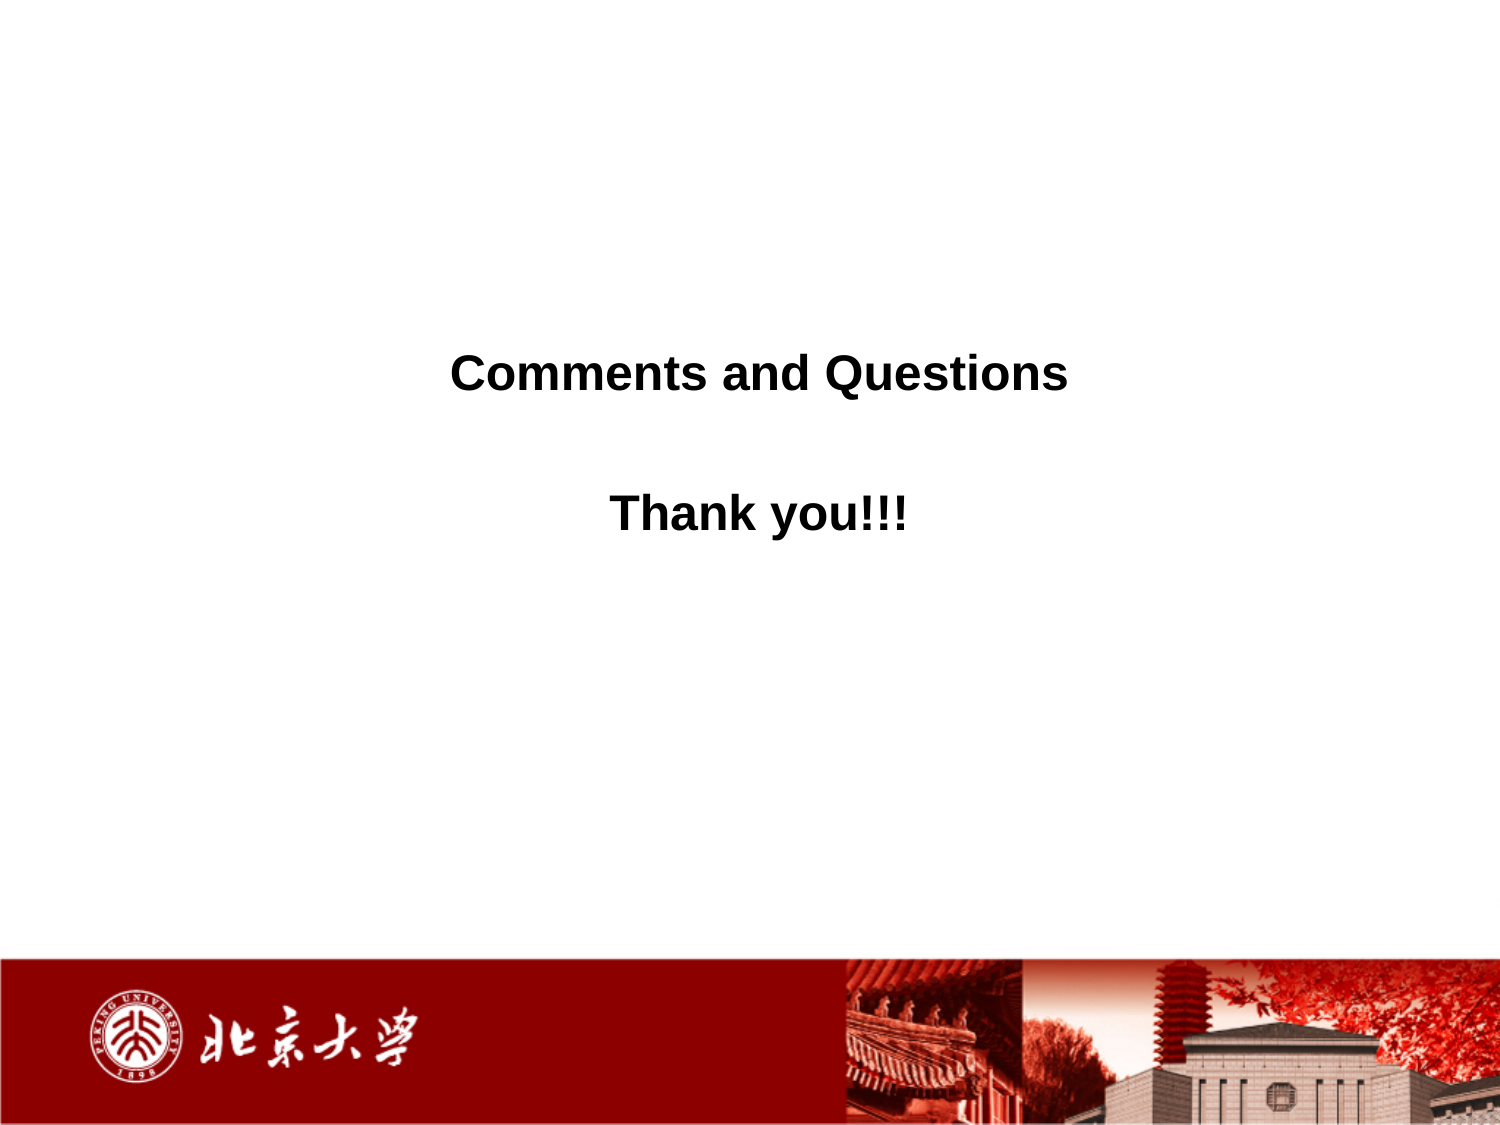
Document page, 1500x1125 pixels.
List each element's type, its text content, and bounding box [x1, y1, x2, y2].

picture [0, 0, 1500, 1125]
text_box Comments and Questions Thank you!!! [74, 340, 1444, 541]
